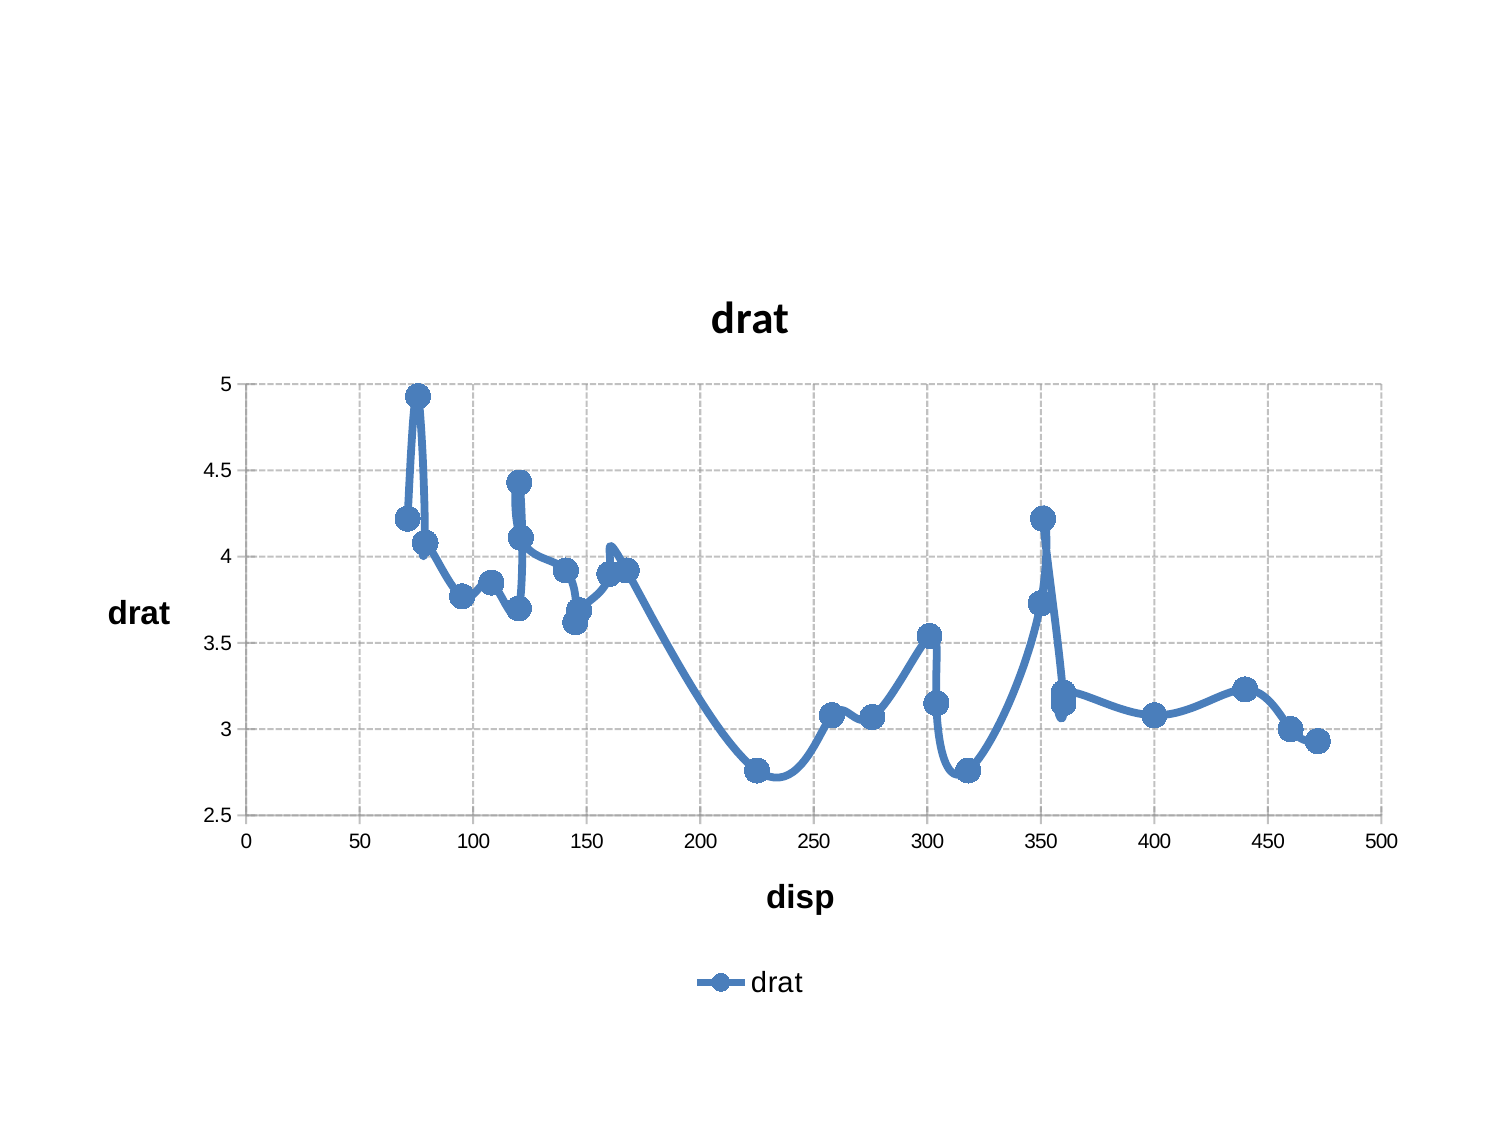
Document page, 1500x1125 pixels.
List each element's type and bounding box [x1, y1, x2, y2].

chart [74, 262, 1426, 1006]
